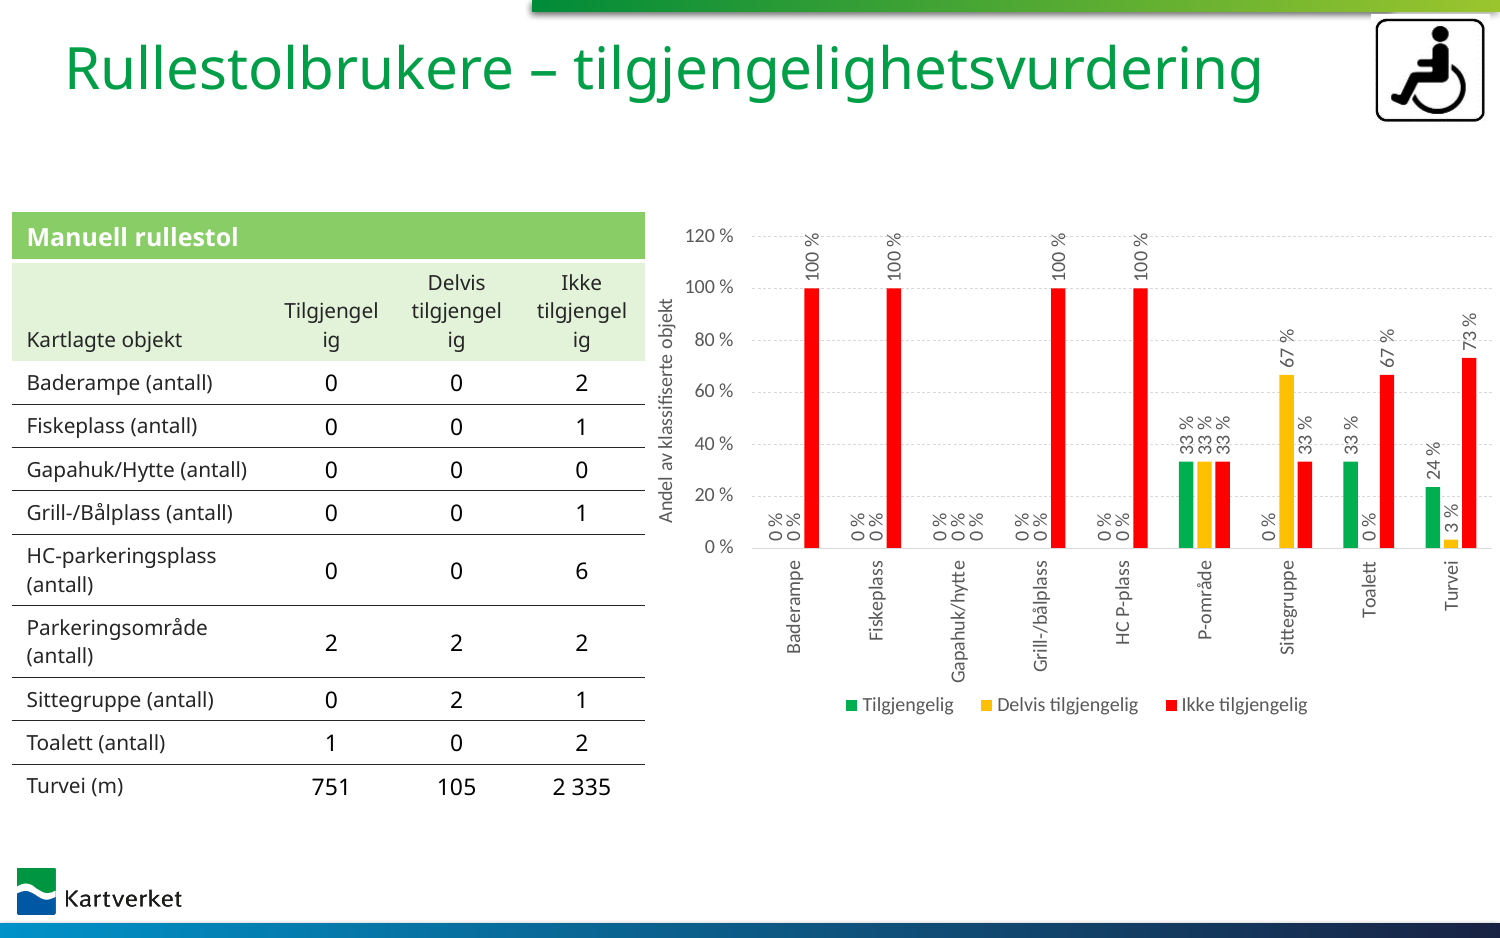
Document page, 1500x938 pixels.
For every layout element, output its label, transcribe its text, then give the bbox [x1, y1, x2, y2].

table_cell 0 [394, 361, 519, 404]
table_cell Turvei (m) [12, 765, 269, 807]
table_cell 1 [519, 678, 638, 720]
table_cell Sittegruppe (antall) [12, 678, 269, 720]
table_cell HC-parkeringsplass (antall) [12, 535, 269, 605]
table_cell Parkeringsområde (antall) [12, 606, 269, 677]
table_cell 2 [394, 606, 519, 677]
table_cell 0 [269, 405, 394, 447]
table_cell 6 [519, 535, 638, 605]
table_cell 0 [519, 448, 638, 490]
table_cell Grill-/Bålplass (antall) [12, 491, 269, 534]
table_cell Gapahuk/Hytte (antall) [12, 448, 269, 490]
picture [1371, 13, 1491, 127]
table_header Manuell rullestol [12, 212, 645, 259]
table_cell 1 [519, 491, 638, 534]
table_cell 0 [394, 535, 519, 605]
table_cell 0 [394, 721, 519, 764]
table_cell Delvis tilgjengelig [394, 263, 519, 361]
table_cell 0 [394, 405, 519, 447]
table_cell Baderampe (antall) [12, 361, 269, 404]
table_cell 0 [394, 448, 519, 490]
table_cell 0 [269, 678, 394, 720]
table_cell Tilgjengelig [269, 263, 394, 361]
text_box Rullestolbrukere – tilgjengelighetsvurdering [49, 12, 1372, 109]
table_cell Toalett (antall) [12, 721, 269, 764]
table_cell 2 [519, 721, 645, 764]
table_cell 0 [269, 491, 394, 534]
table_cell 1 [519, 405, 638, 447]
table_cell Kartlagte objekt [12, 263, 269, 361]
table_cell Fiskeplass (antall) [12, 405, 269, 447]
table_cell 2 335 [519, 765, 645, 807]
table_cell 2 [394, 678, 519, 720]
table_cell 1 [269, 721, 394, 764]
table_cell 0 [269, 535, 394, 605]
table_cell 0 [269, 448, 394, 490]
table_cell 2 [519, 361, 638, 404]
picture [643, 218, 1500, 728]
table_cell Ikke tilgjengelig [519, 263, 638, 361]
table_cell 0 [394, 491, 519, 534]
table_cell 2 [269, 606, 394, 677]
table_cell 751 [269, 765, 394, 807]
table_cell 0 [269, 361, 394, 404]
table_cell 105 [394, 765, 519, 807]
table_cell 2 [519, 606, 638, 677]
